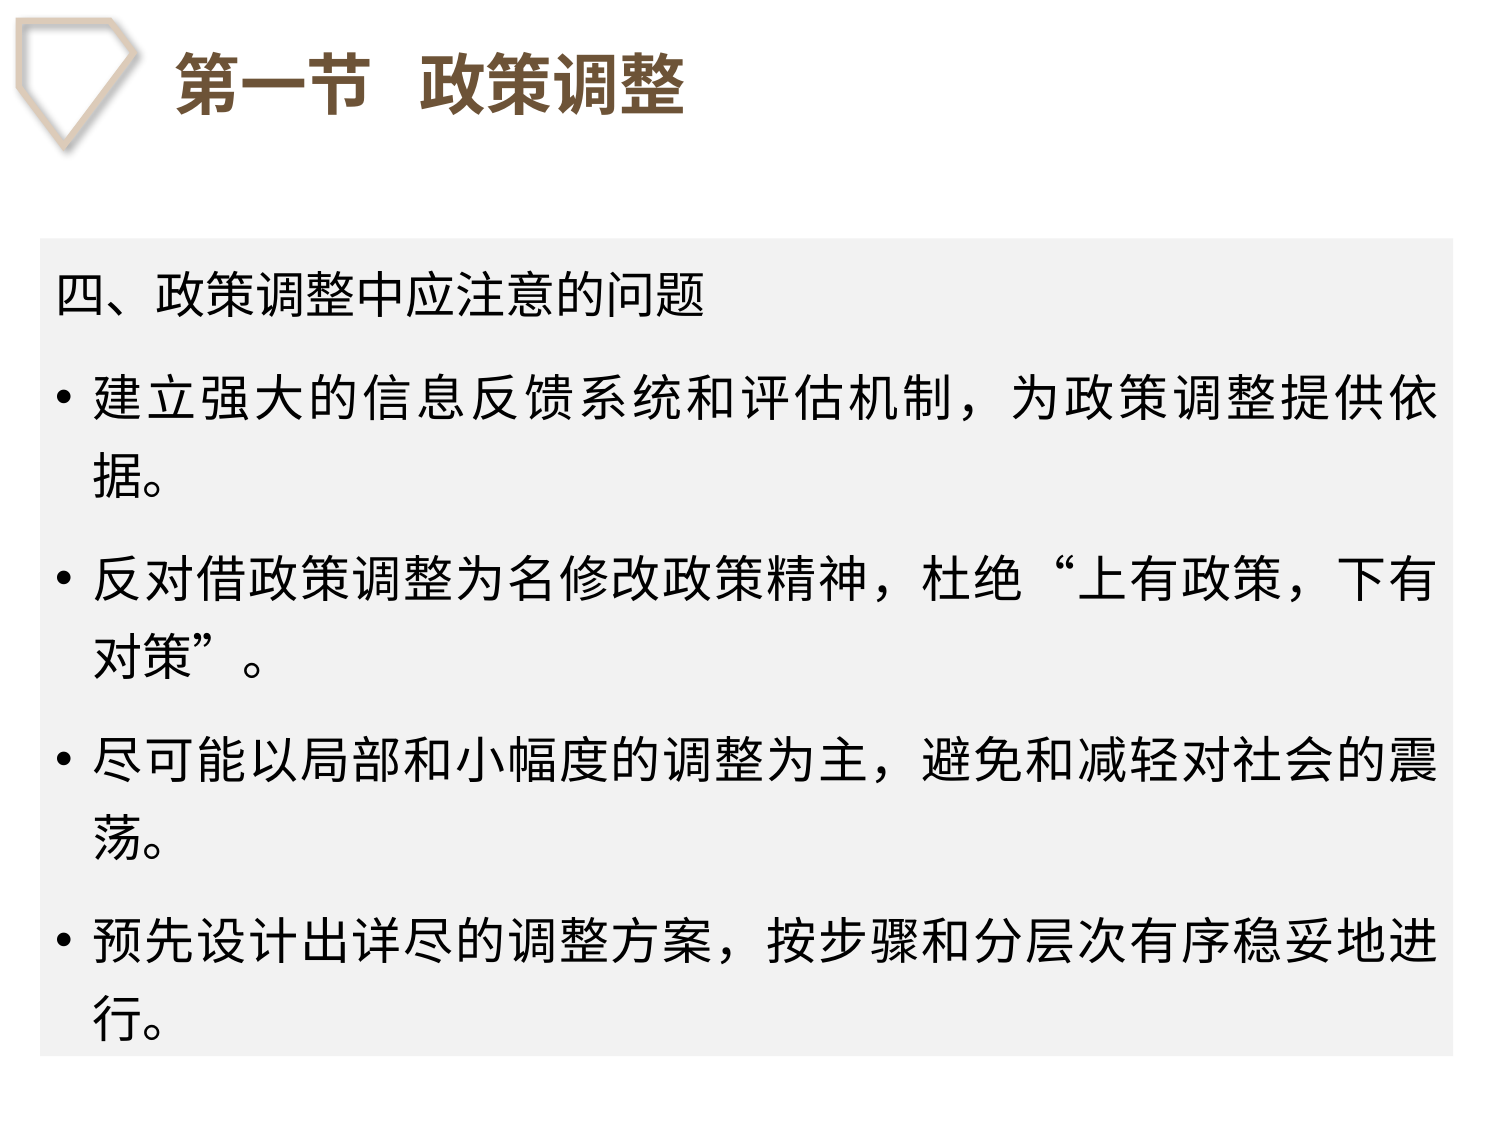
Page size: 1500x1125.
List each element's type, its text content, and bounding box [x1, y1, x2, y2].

title 第一节 政策调整 [158, 18, 1456, 159]
list 四、政策调整中应注意的问题 建立强大的信息反馈系统和评估机制，为政策调整提供依据。 反对借政策调整为名修改政策精神，杜绝“上有政策，下有对策”。 尽可能以局部和小幅度的调整为主，避免和减轻对社会的震荡。 预先设计出详尽的调整方案，按步骤和分层次有序稳妥地进行。 [40, 238, 1454, 1057]
